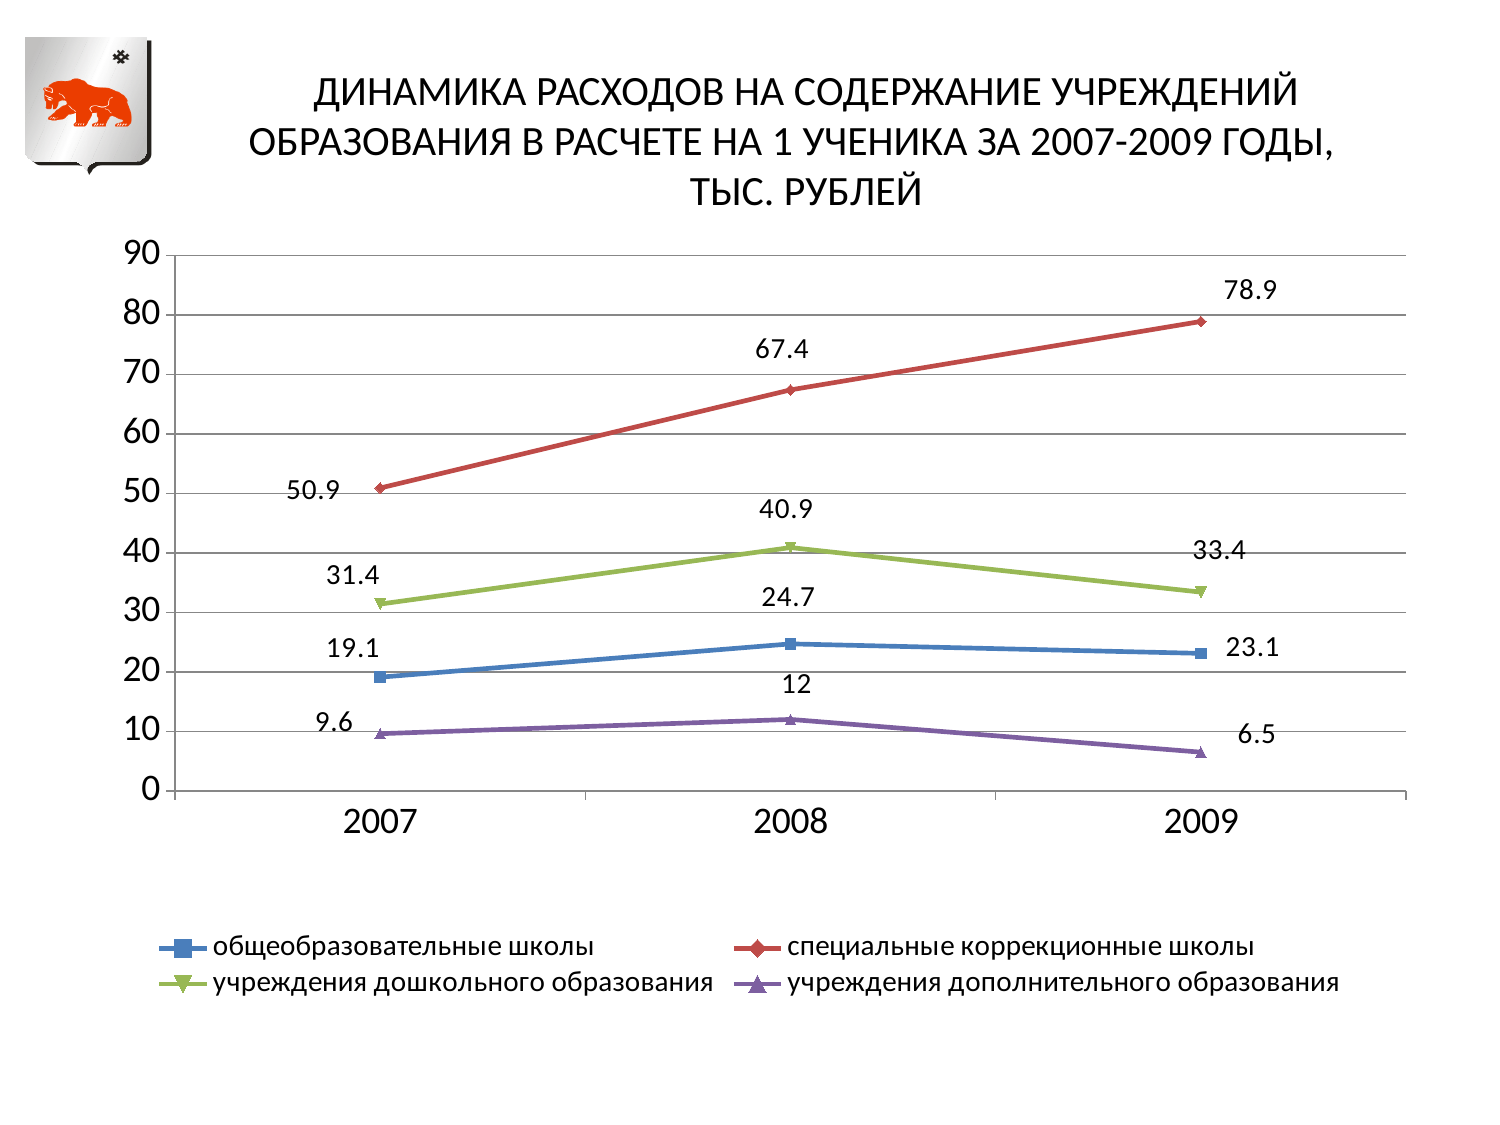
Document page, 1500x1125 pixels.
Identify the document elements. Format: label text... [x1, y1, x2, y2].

chart [74, 210, 1426, 1006]
picture [23, 34, 153, 176]
title ДИНАМИКА РАСХОДОВ НА СОДЕРЖАНИЕ УЧРЕЖДЕНИЙ ОБРАЗОВАНИЯ В РАСЧЕТЕ НА 1 УЧЕНИКА ЗА 2007-2009 ГОДЫ, ТЫС. РУБЛЕЙ [187, 45, 1425, 210]
